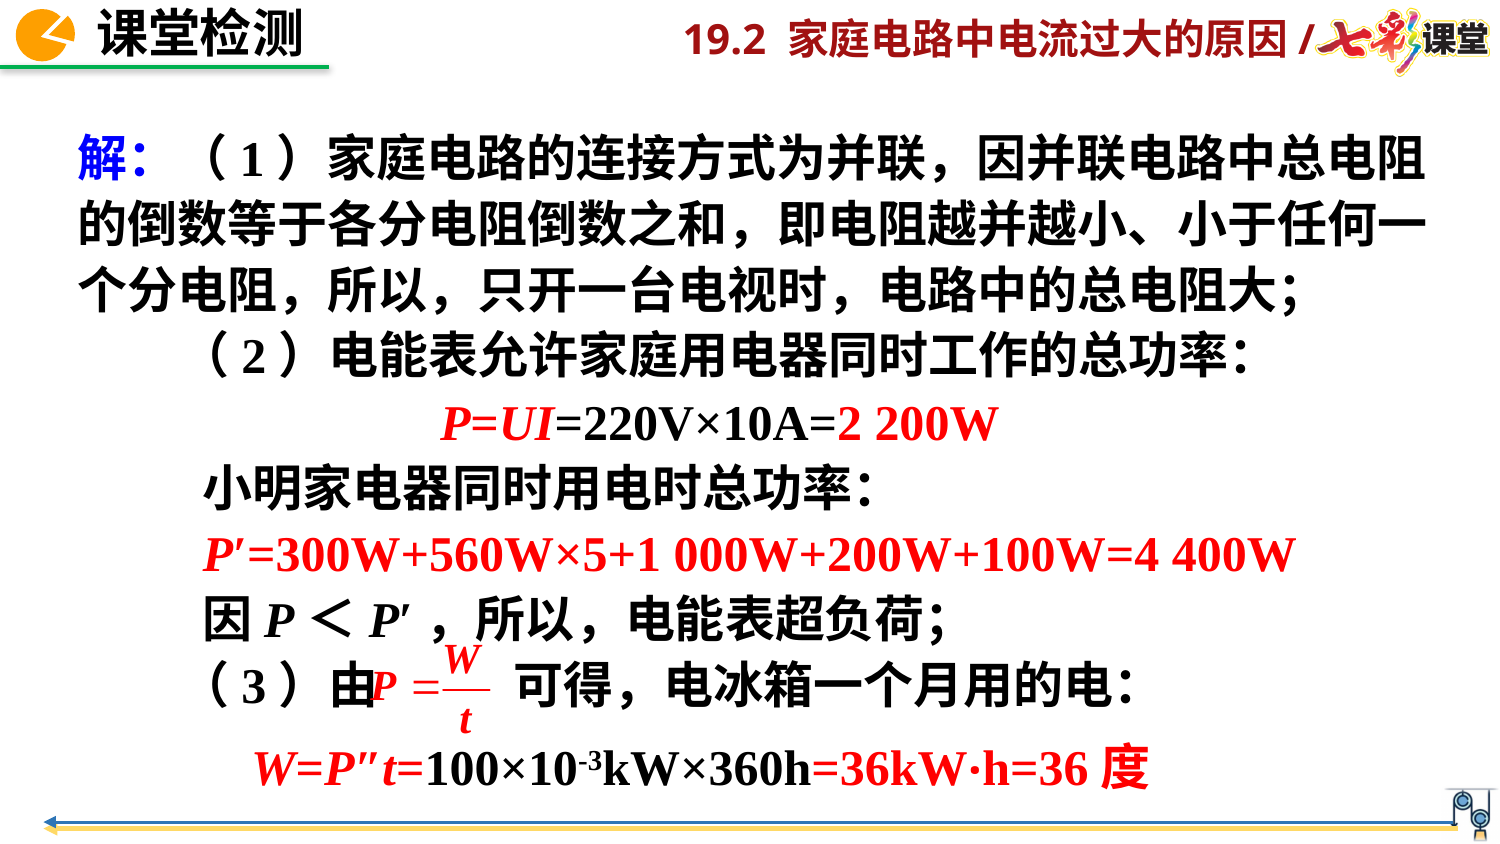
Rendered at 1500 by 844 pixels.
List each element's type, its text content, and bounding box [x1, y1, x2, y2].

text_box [364, 635, 496, 740]
text_box W=P″t=100×10-3kW×360h=36kW‧h=36度 [172, 727, 1230, 803]
picture [1449, 793, 1493, 836]
picture [1313, 7, 1492, 77]
text_box 解：（1）家庭电路的连接方式为并联，因并联电路中总电阻的倒数等于各分电阻倒数之和，即电阻越并越小、小于任何一个分电阻，所以，只开一台电视时，电路中的总电阻大； （2）电能表允许家庭用电器同时工作的总功率： P=UI=220V×10A=2 200W 小明家电器同时用电时总功率： P′=300W+560W×5+1 000W+200W+100W=4 400W 因P＜P′，所以，电能表超负荷； （3）由 可得，电冰箱一个月用的电： [62, 112, 1468, 722]
